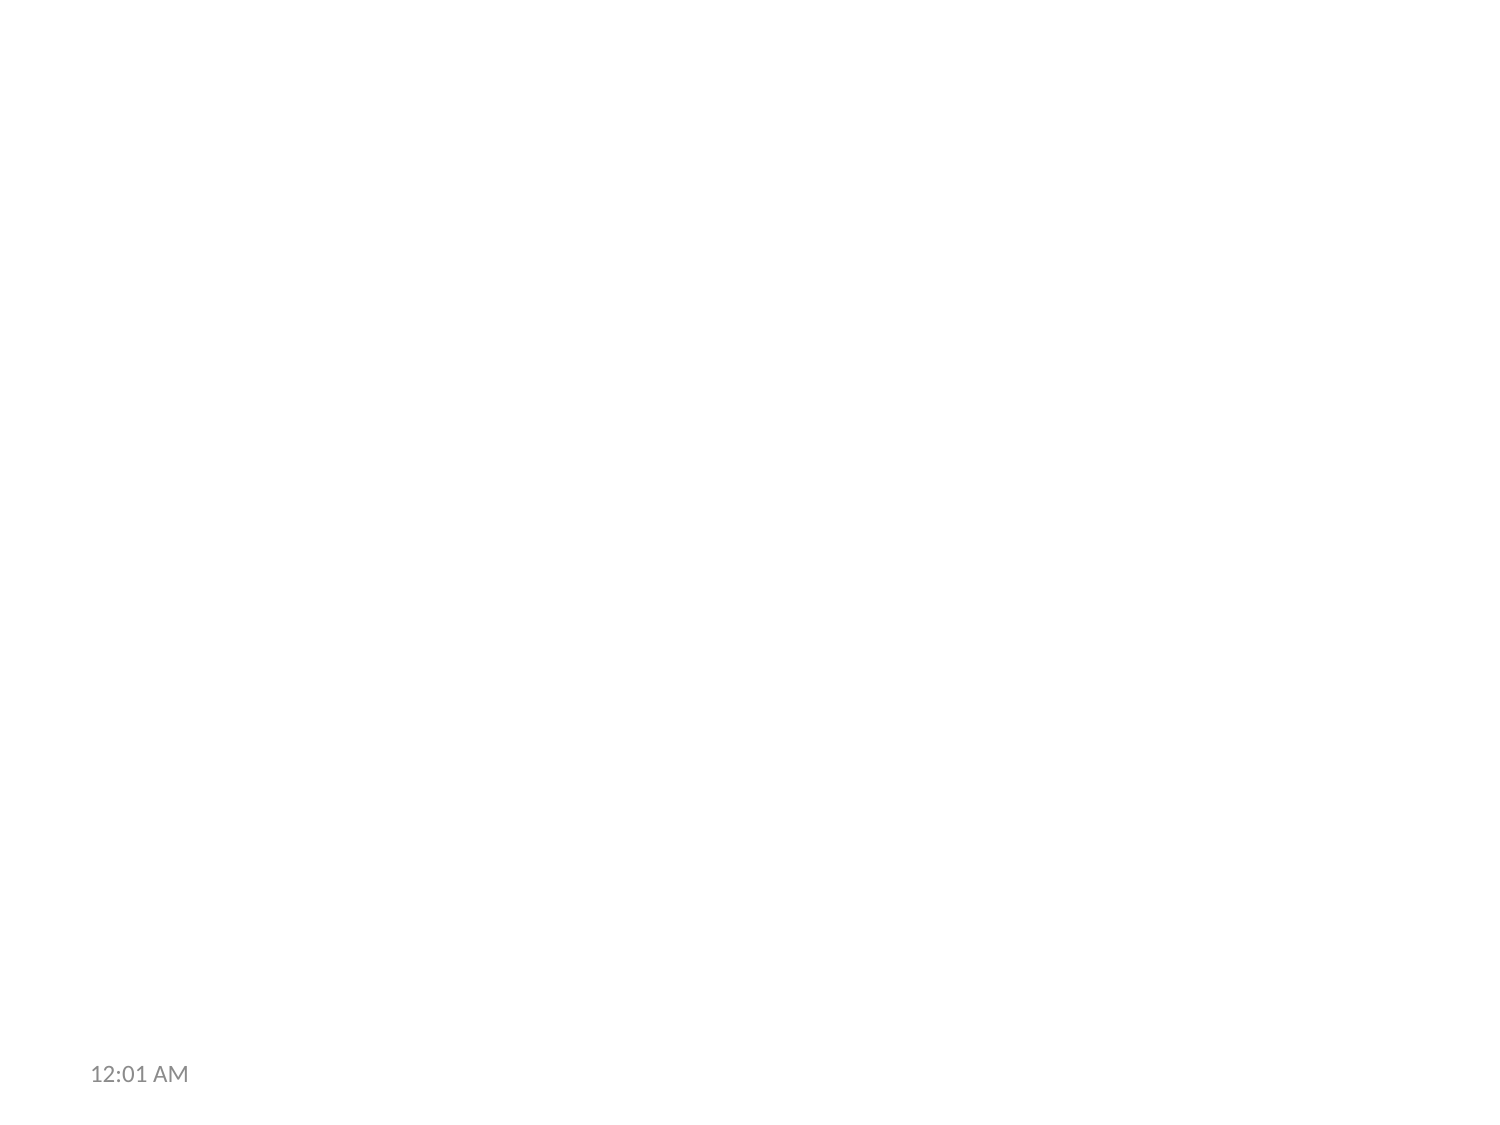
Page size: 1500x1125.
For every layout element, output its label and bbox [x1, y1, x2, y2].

slide_number [75, 1042, 425, 1103]
